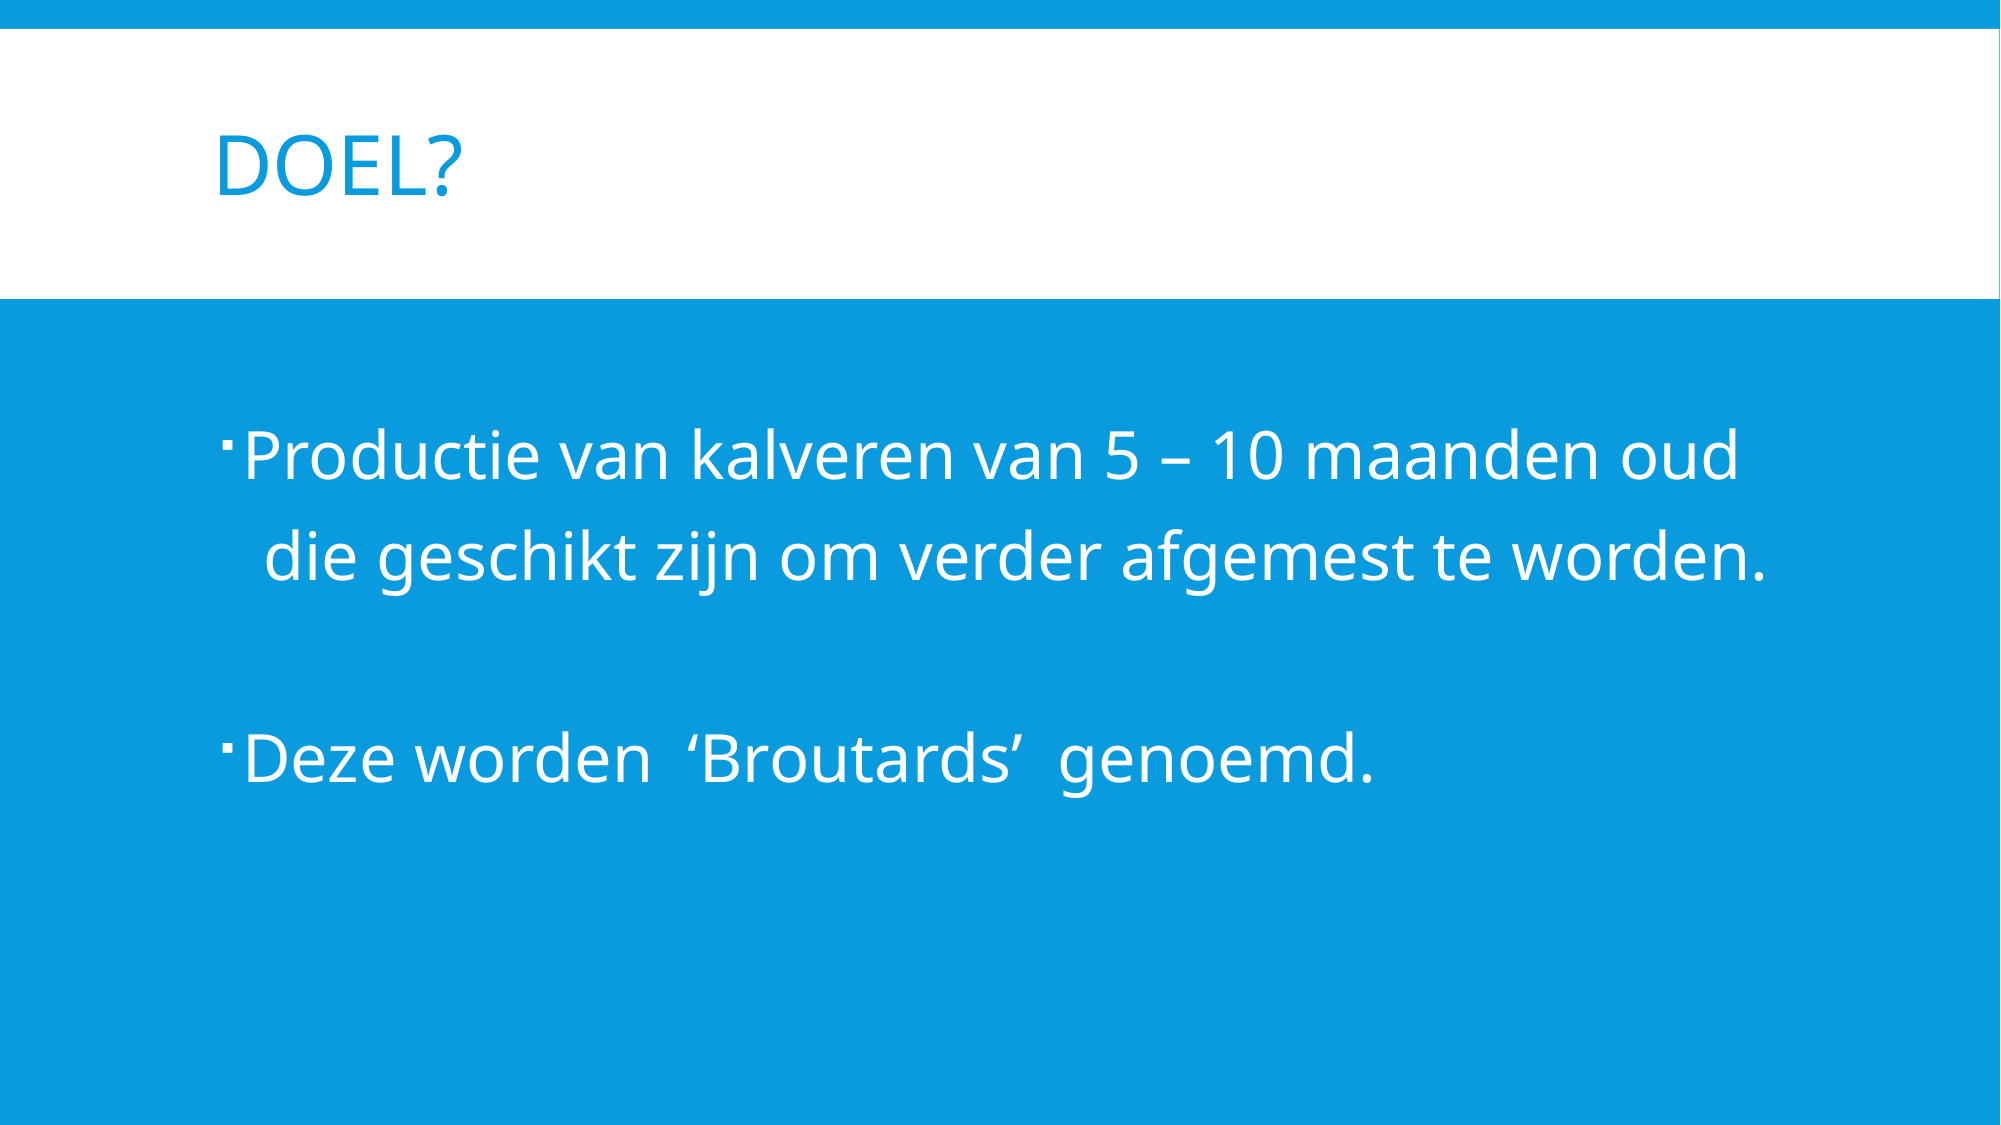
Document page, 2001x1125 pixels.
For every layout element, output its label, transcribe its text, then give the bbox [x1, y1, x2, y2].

title Doel? [197, 46, 1803, 295]
list Productie van kalveren van 5 – 10 maanden oud die geschikt zijn om verder afgemest te worden. Deze worden ‘Broutards’ genoemd. [197, 329, 1803, 1020]
